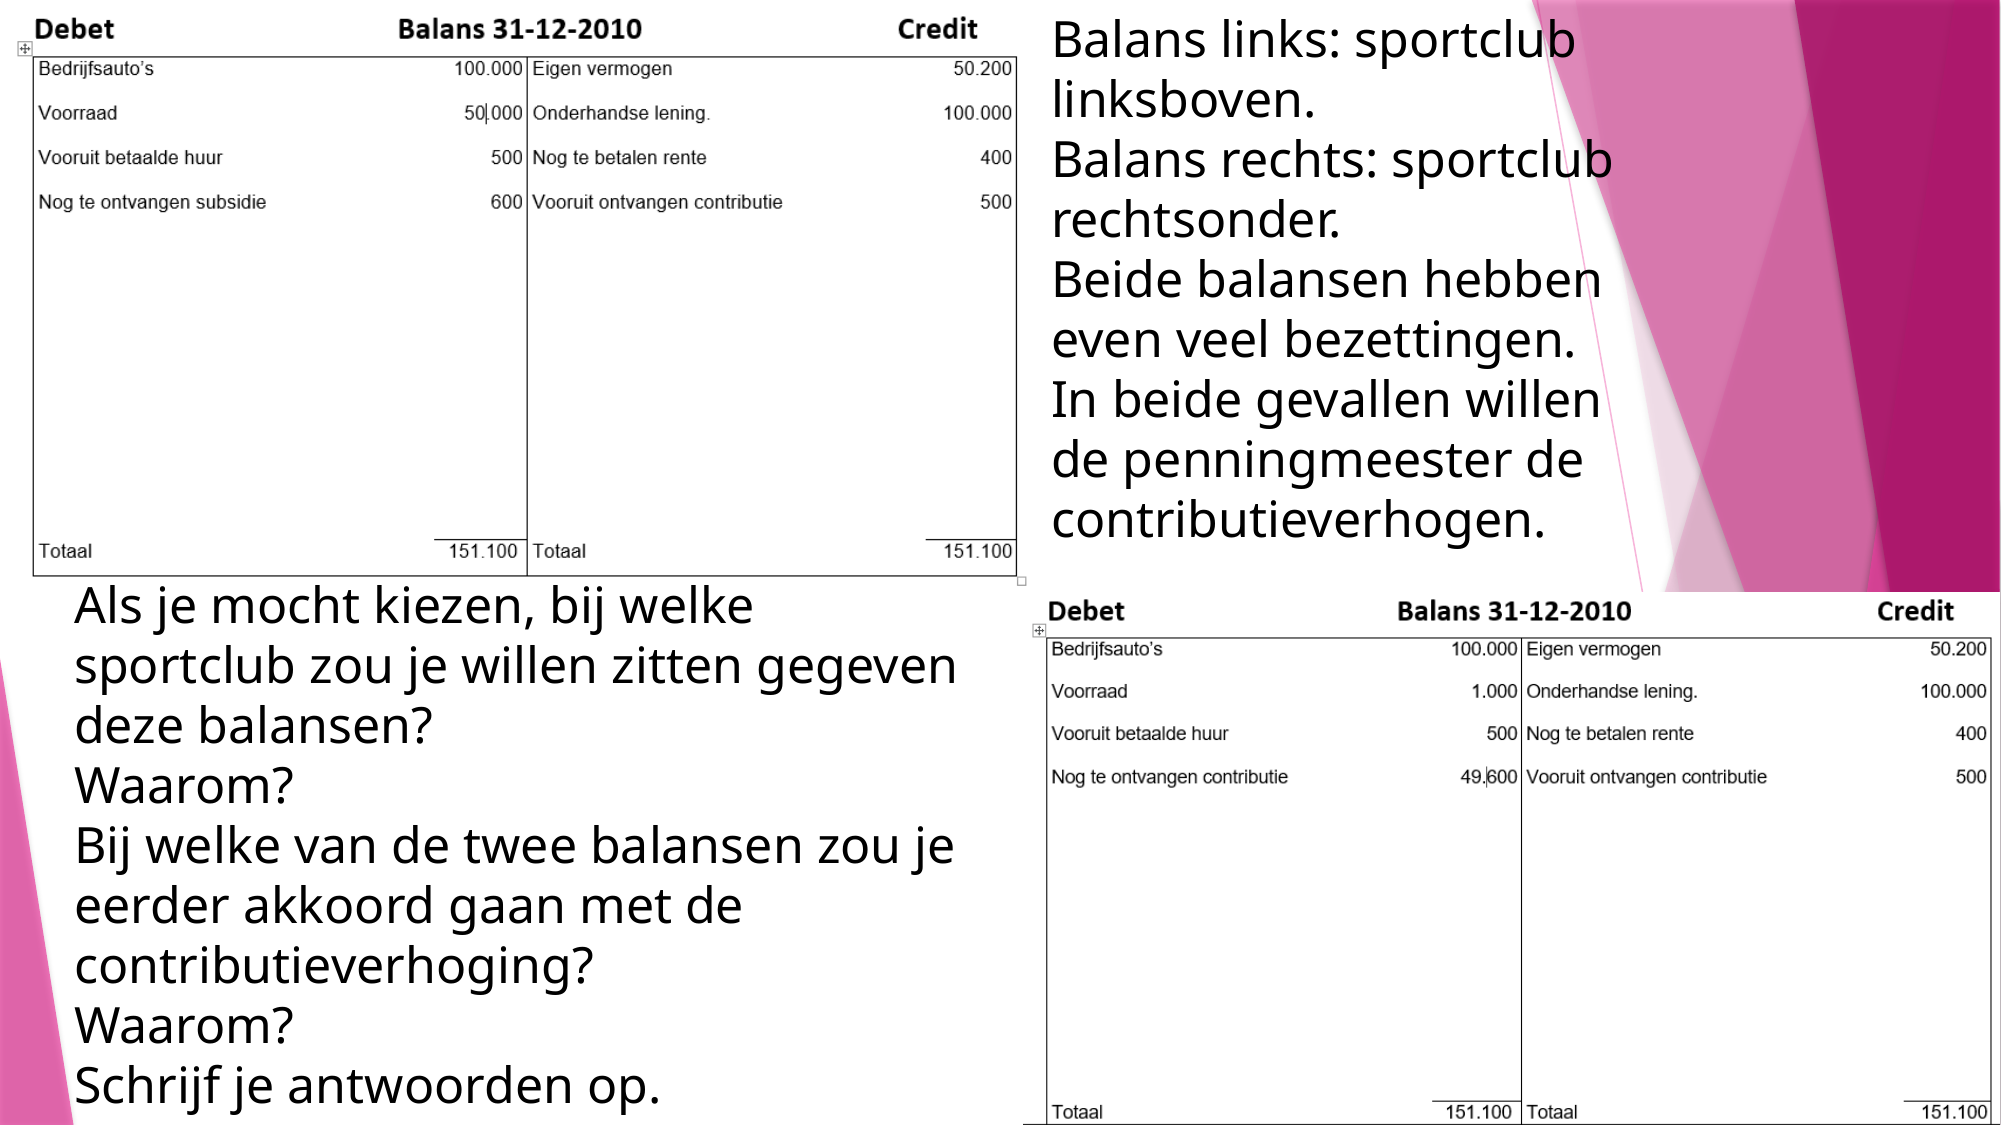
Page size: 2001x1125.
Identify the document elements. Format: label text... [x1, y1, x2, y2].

text_box Balans links: sportclub linksboven. Balans rechts: sportclub rechtsonder. Beide balansen hebben even veel bezettingen. In beide gevallen willen de penningmeester de contributieverhogen. [1038, 0, 1680, 591]
picture [0, 0, 1037, 594]
text_box Als je mocht kiezen, bij welke sportclub zou je willen zitten gegeven deze balansen? Waarom? Bij welke van de twee balansen zou je eerder akkoord gaan met de contributieverhoging? Waarom? Schrijf je antwoorden op. [59, 602, 989, 1125]
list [1022, 591, 2000, 1125]
